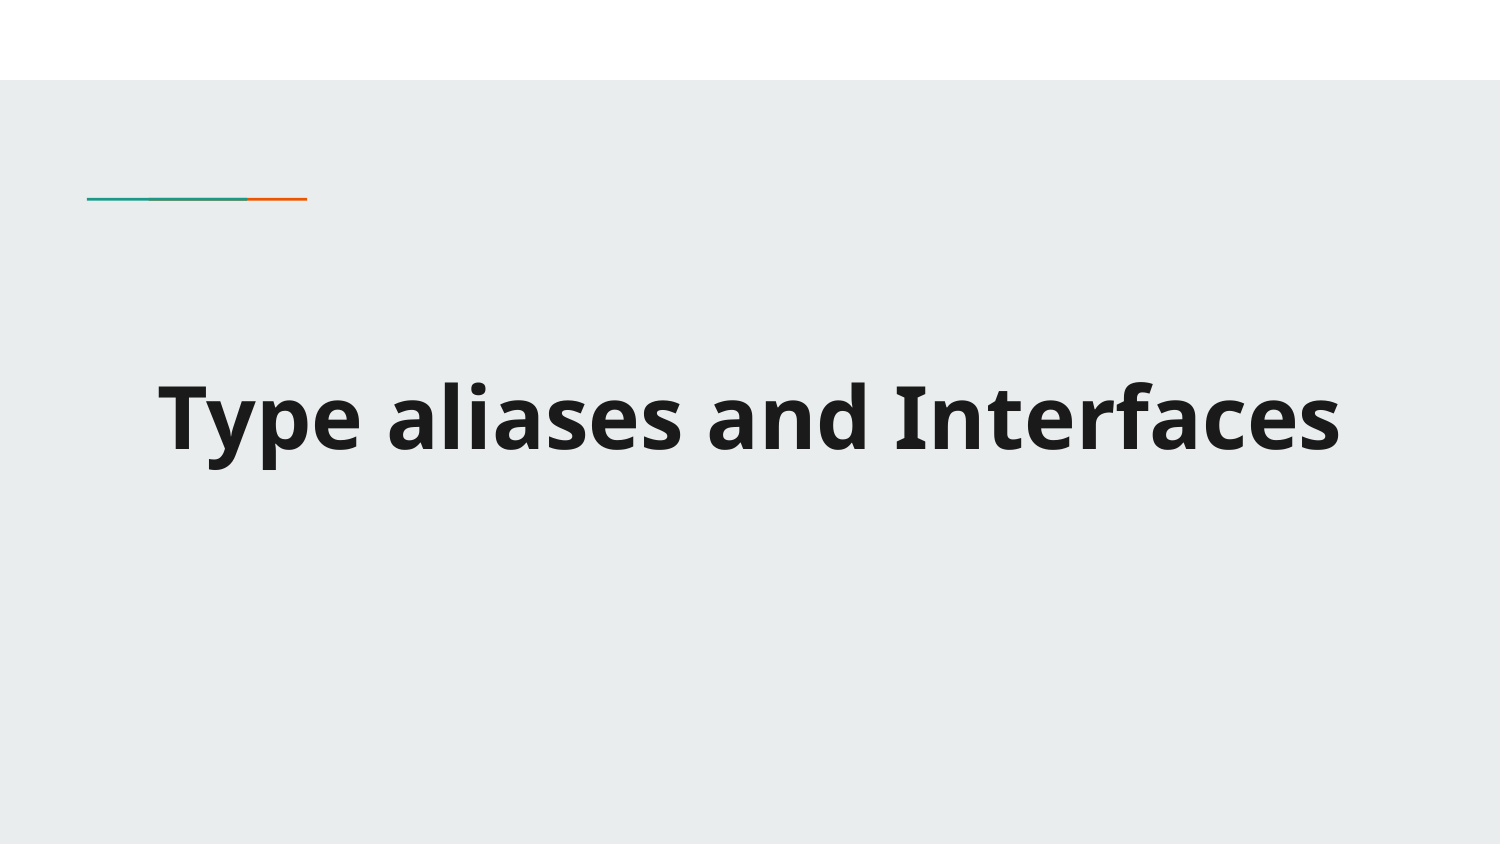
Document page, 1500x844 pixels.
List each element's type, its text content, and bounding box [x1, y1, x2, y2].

title Type aliases and Interfaces [119, 216, 1381, 490]
